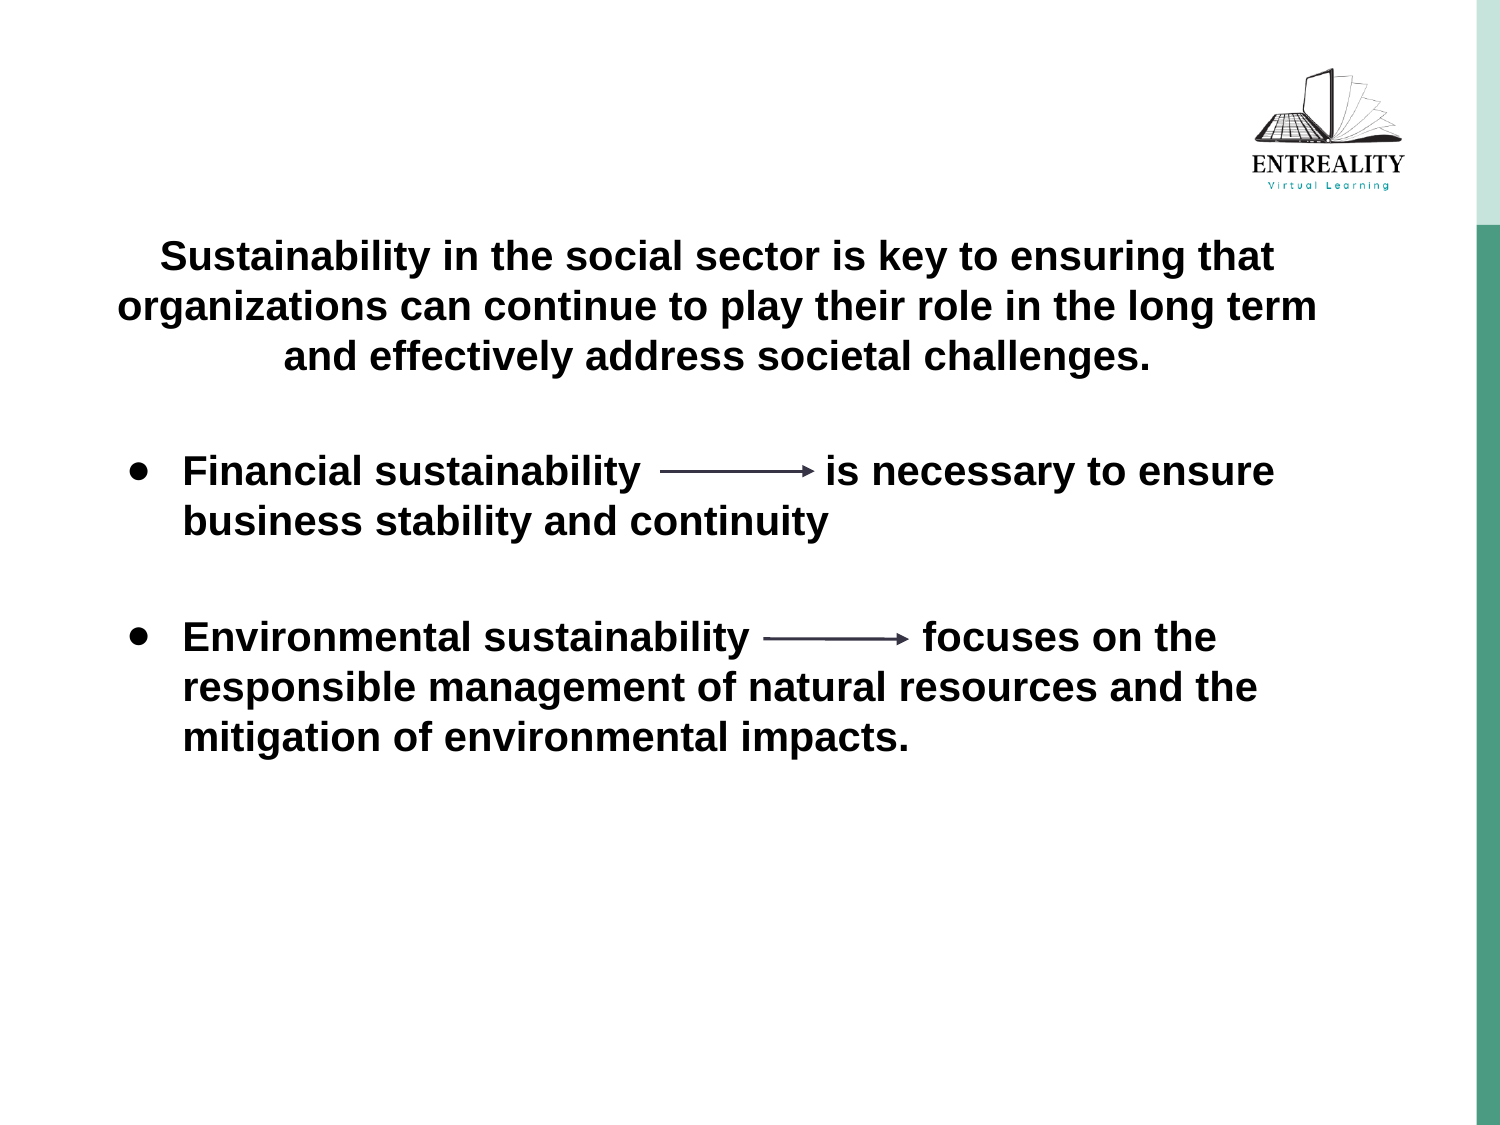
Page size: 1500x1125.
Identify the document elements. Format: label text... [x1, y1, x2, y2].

picture [1198, 0, 1458, 259]
list Sustainability in the social sector is key to ensuring that organizations can continue to play their role in the long term and effectively address societal challenges. Financial sustainability is necessary to ensure business stability and continuity Environmental sustainability focuses on the responsible management of natural resources and the mitigation of environmental impacts. [92, 221, 1343, 939]
